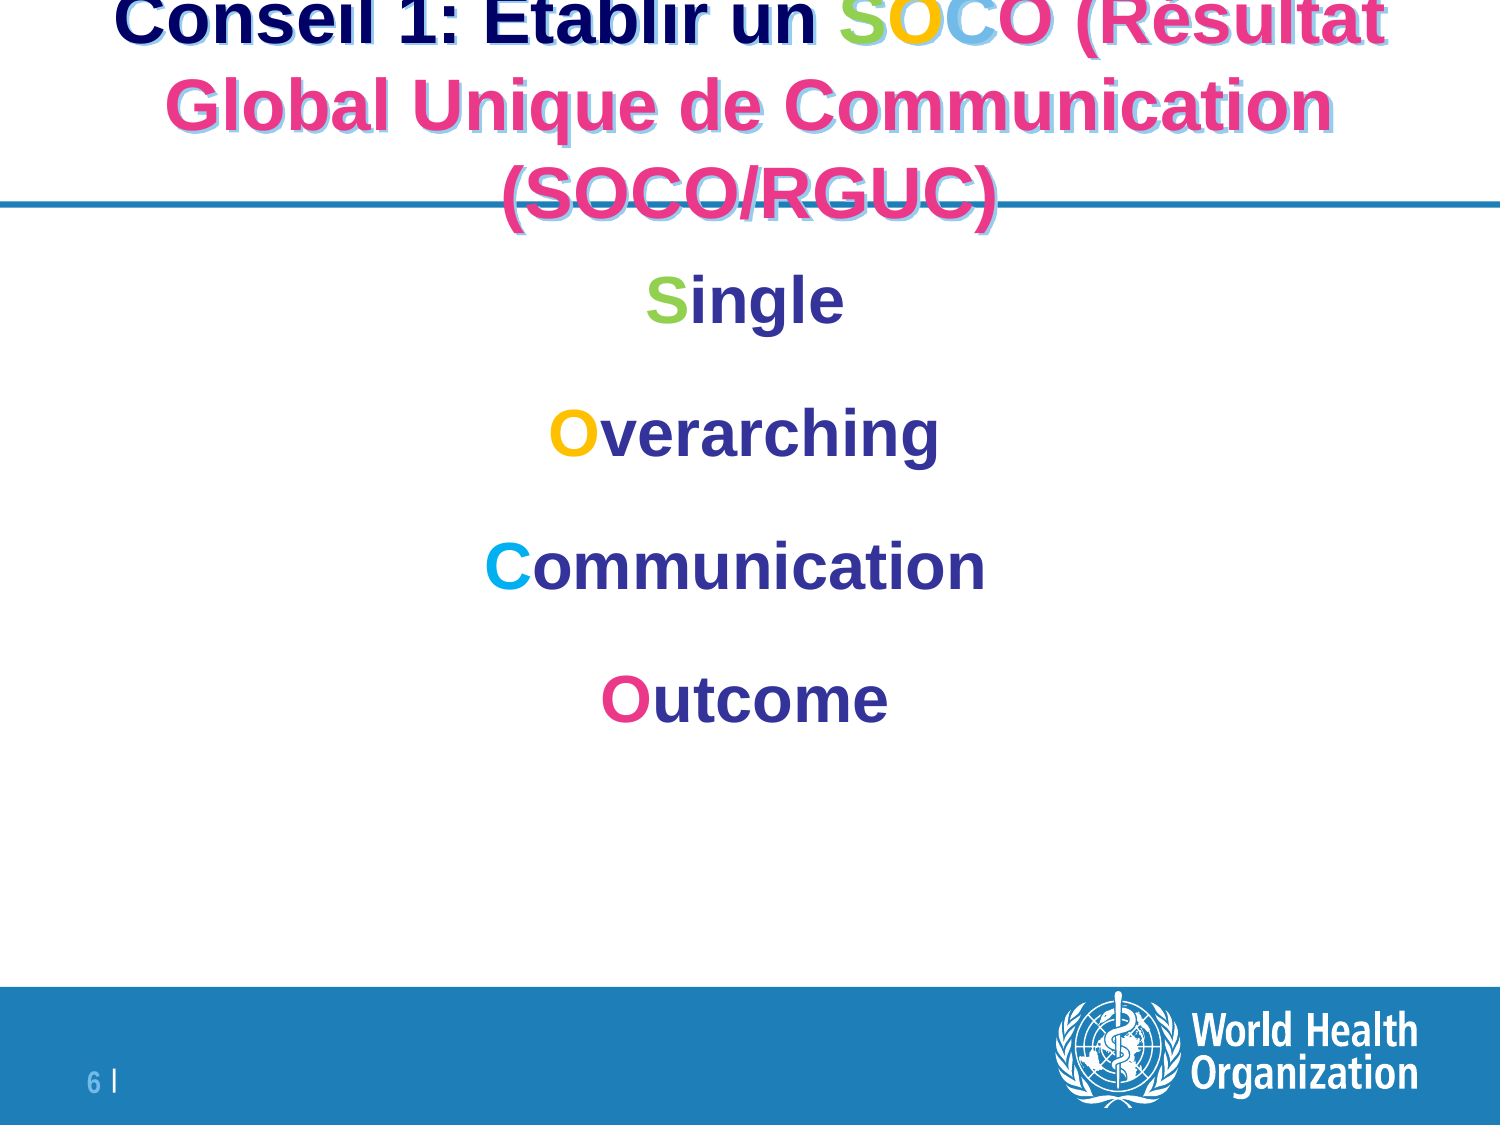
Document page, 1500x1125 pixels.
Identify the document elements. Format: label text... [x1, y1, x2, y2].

title Conseil 1: Établir un SOCO (Résultat Global Unique de Communication (SOCO/RGUC) [0, 0, 1500, 204]
list Single Overarching Communication Outcome [76, 140, 1414, 855]
